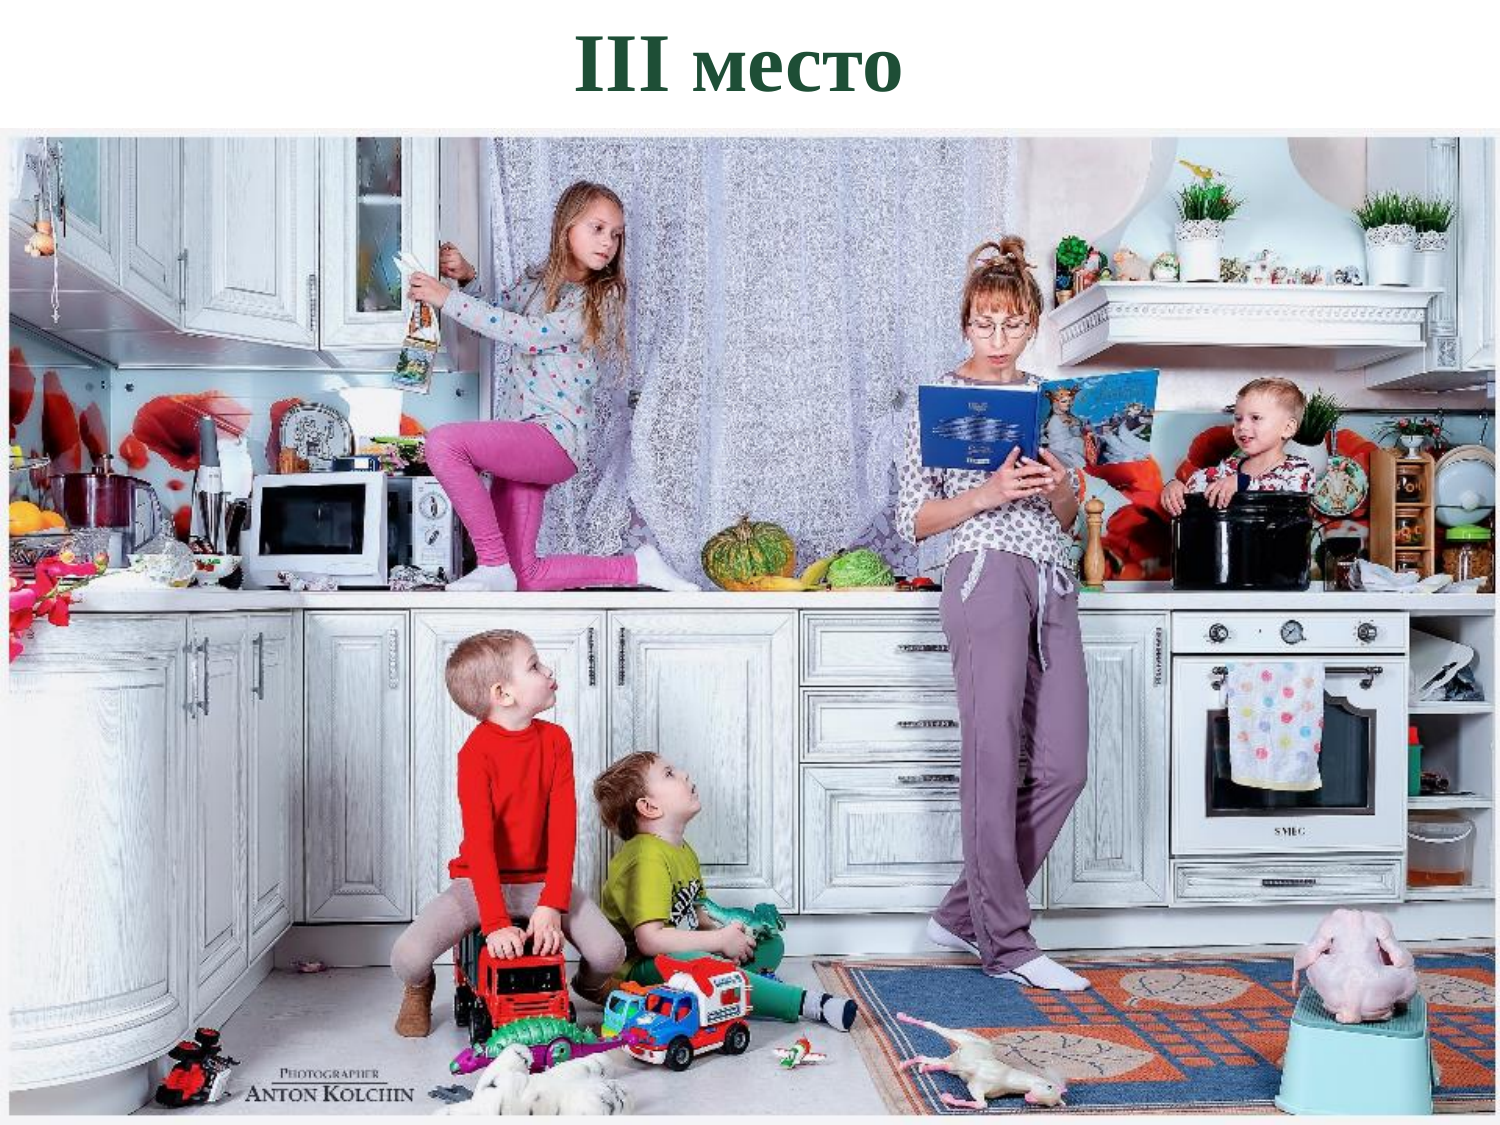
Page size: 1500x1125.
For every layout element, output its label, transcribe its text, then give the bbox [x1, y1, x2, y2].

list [0, 128, 1500, 1125]
title III место [0, 0, 1479, 128]
